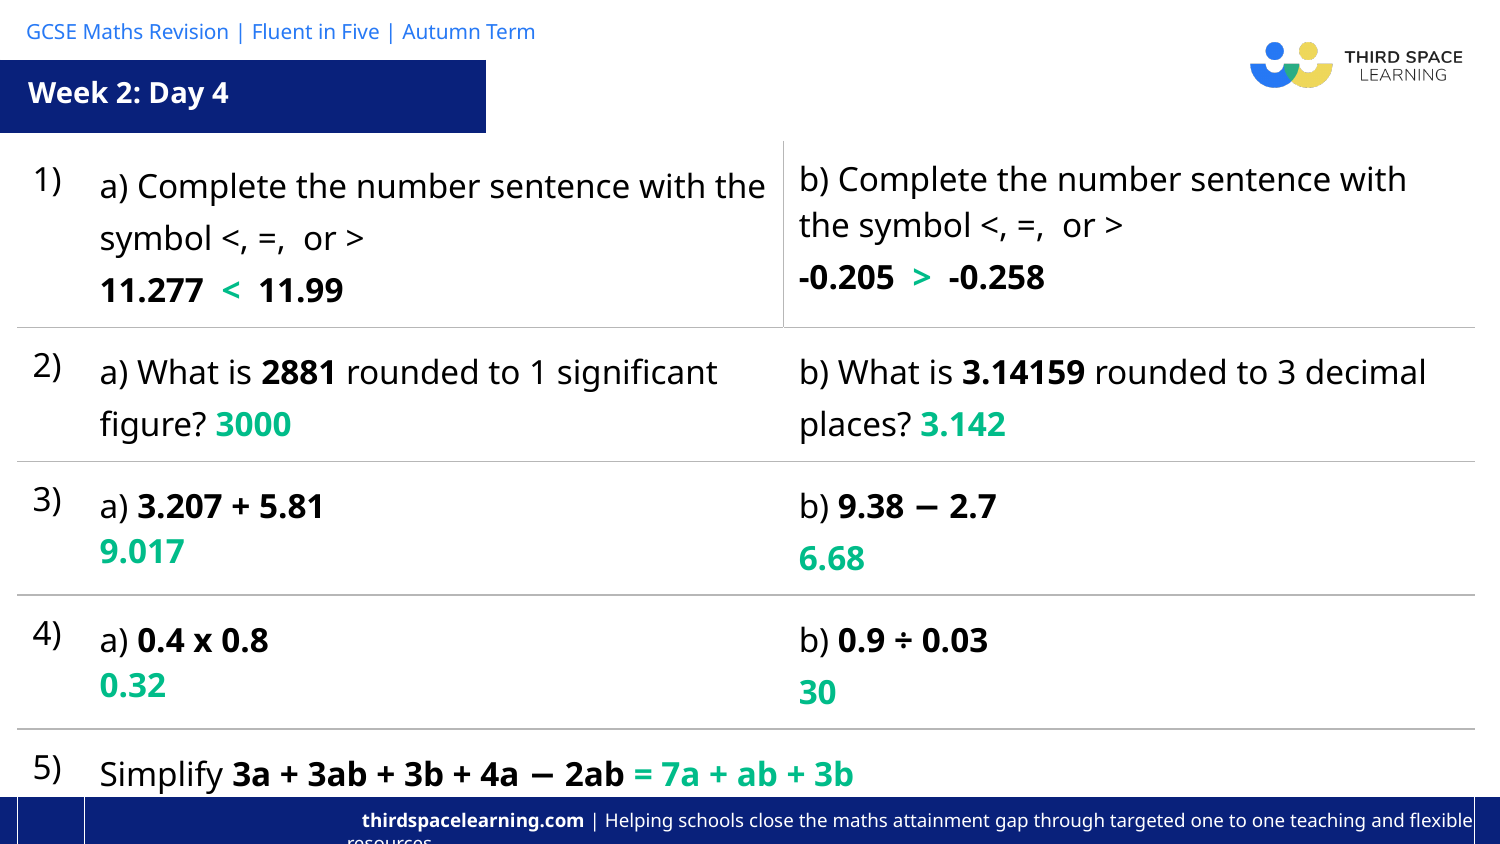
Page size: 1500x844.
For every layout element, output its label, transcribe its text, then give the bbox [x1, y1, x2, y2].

table_cell Simplify 3a + 3ab + 3b + 4a − 2ab = 7a + ab + 3b [85, 730, 1474, 844]
table_cell b) 9.38 − 2.7 6.68 [784, 462, 1474, 594]
table_header a) Complete the number sentence with the symbol <, =, or > 11.277 < 11.99 [85, 142, 783, 327]
table_cell b) 0.9 ÷ 0.03 30 [784, 596, 1474, 728]
picture [1250, 33, 1465, 99]
text_box Week 2: Day 4 [13, 59, 383, 125]
table_header 1) [18, 142, 84, 327]
table_cell 5) [18, 730, 84, 844]
table_cell b) What is 3.14159 rounded to 3 decimal places? 3.142 [784, 328, 1474, 461]
table_header b) Complete the number sentence with the symbol <, =, or > -0.205 > -0.258 [784, 142, 1474, 327]
table_cell 2) [18, 328, 84, 461]
table_cell a) 3.207 + 5.81 9.017 [85, 462, 783, 594]
table_cell 4) [18, 596, 84, 728]
table_cell a) 0.4 x 0.8 0.32 [85, 596, 783, 728]
table_cell 3) [18, 462, 84, 594]
table_cell a) What is 2881 rounded to 1 significant figure? 3000 [85, 328, 783, 461]
